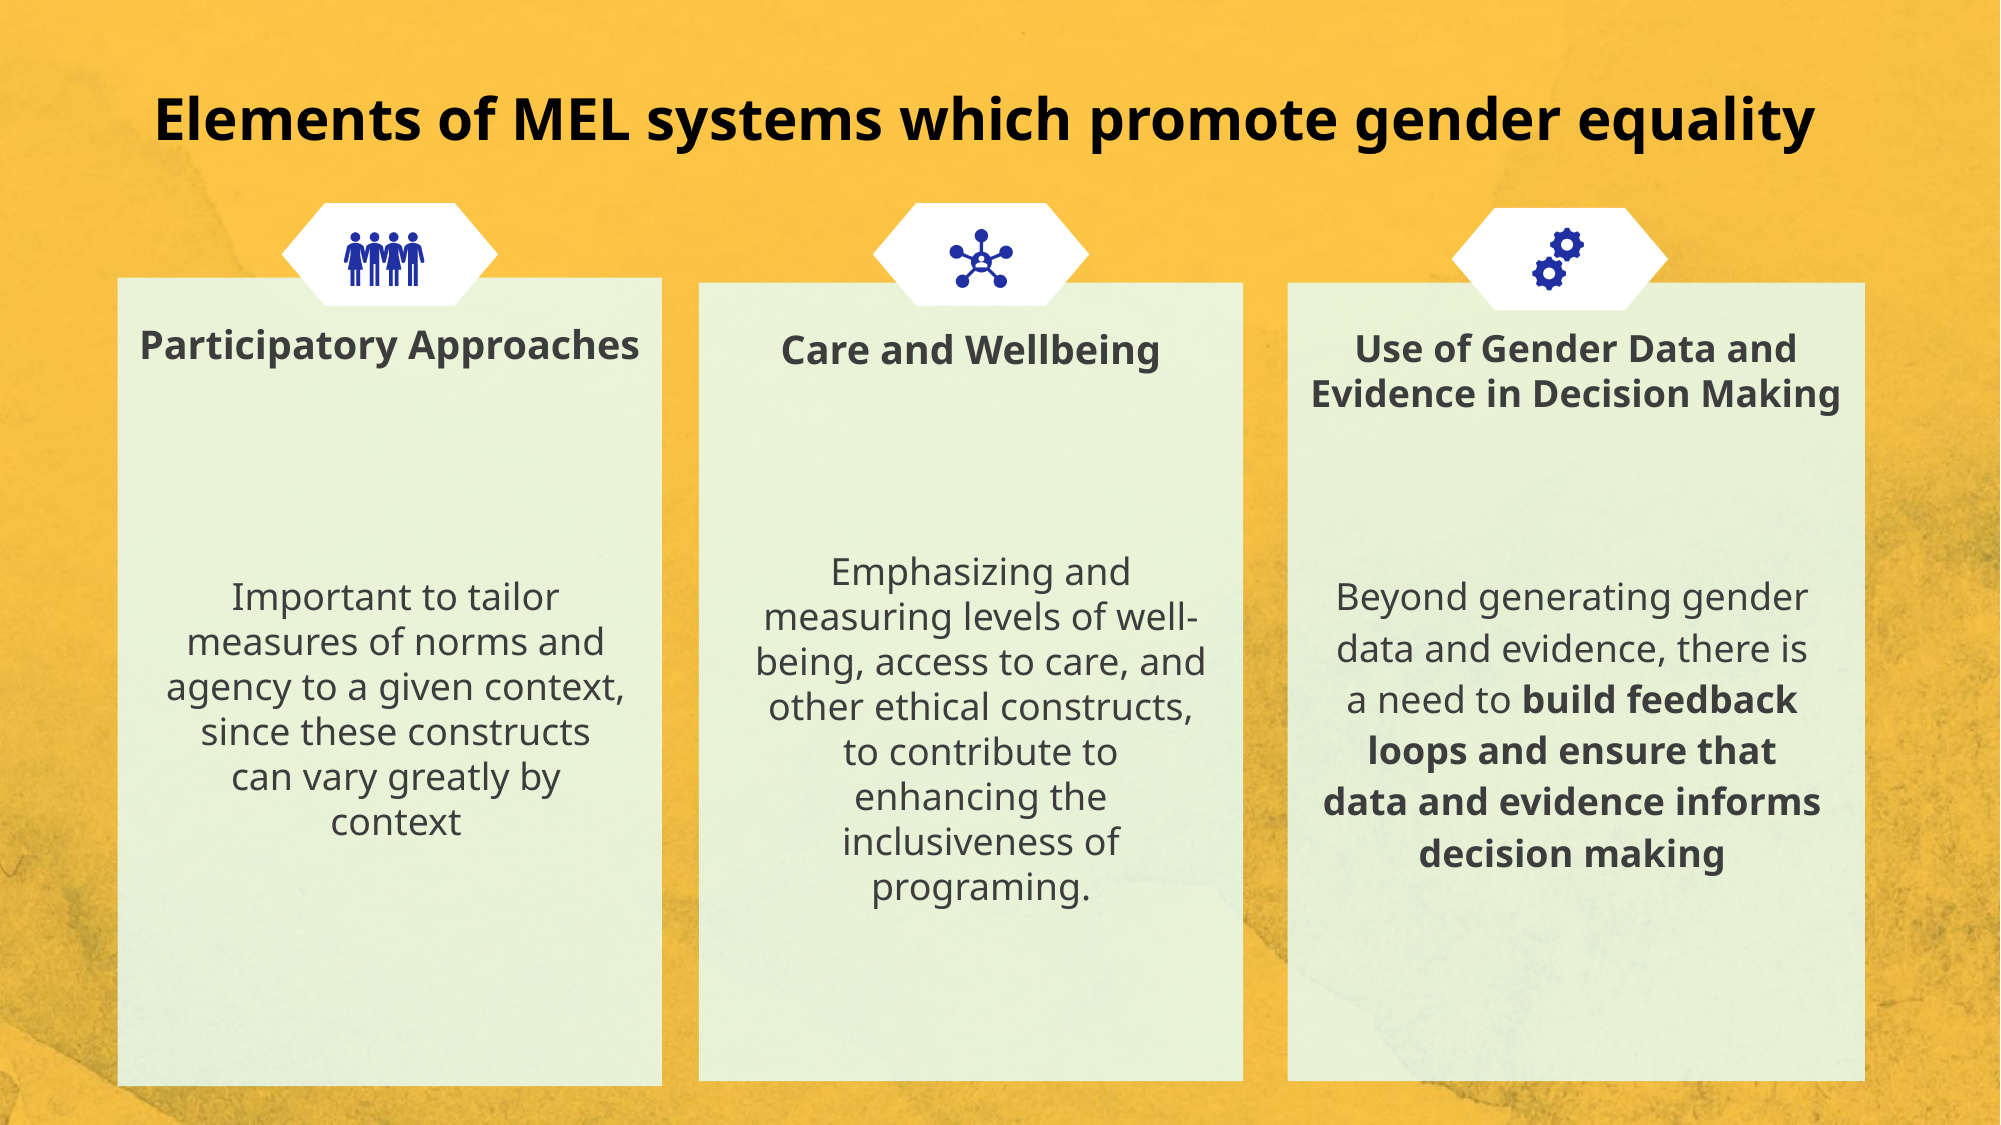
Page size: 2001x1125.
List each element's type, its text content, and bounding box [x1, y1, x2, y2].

picture [0, 0, 2000, 1125]
text_box Participatory Approaches [117, 277, 662, 1087]
text_box Beyond generating gender data and evidence, there is a need to build feedback loops and ensure that data and evidence informs decision making [1307, 551, 1838, 890]
text_box [432, 214, 499, 306]
text_box Emphasizing and measuring levels of well-being, access to care, and other ethical constructs, to contribute to enhancing the inclusiveness of programing. [735, 532, 1228, 923]
text_box [281, 214, 336, 306]
text_box Care and Wellbeing [698, 282, 1244, 1082]
title Elements of MEL systems which promote gender equality [85, 19, 1915, 214]
text_box [872, 214, 1090, 306]
text_box Important to tailor measures of norms and agency to a given context, since these constructs can vary greatly by context [150, 557, 643, 858]
text_box [1451, 214, 1669, 311]
text_box Use of Gender Data and Evidence in Decision Making [1287, 282, 1865, 1082]
